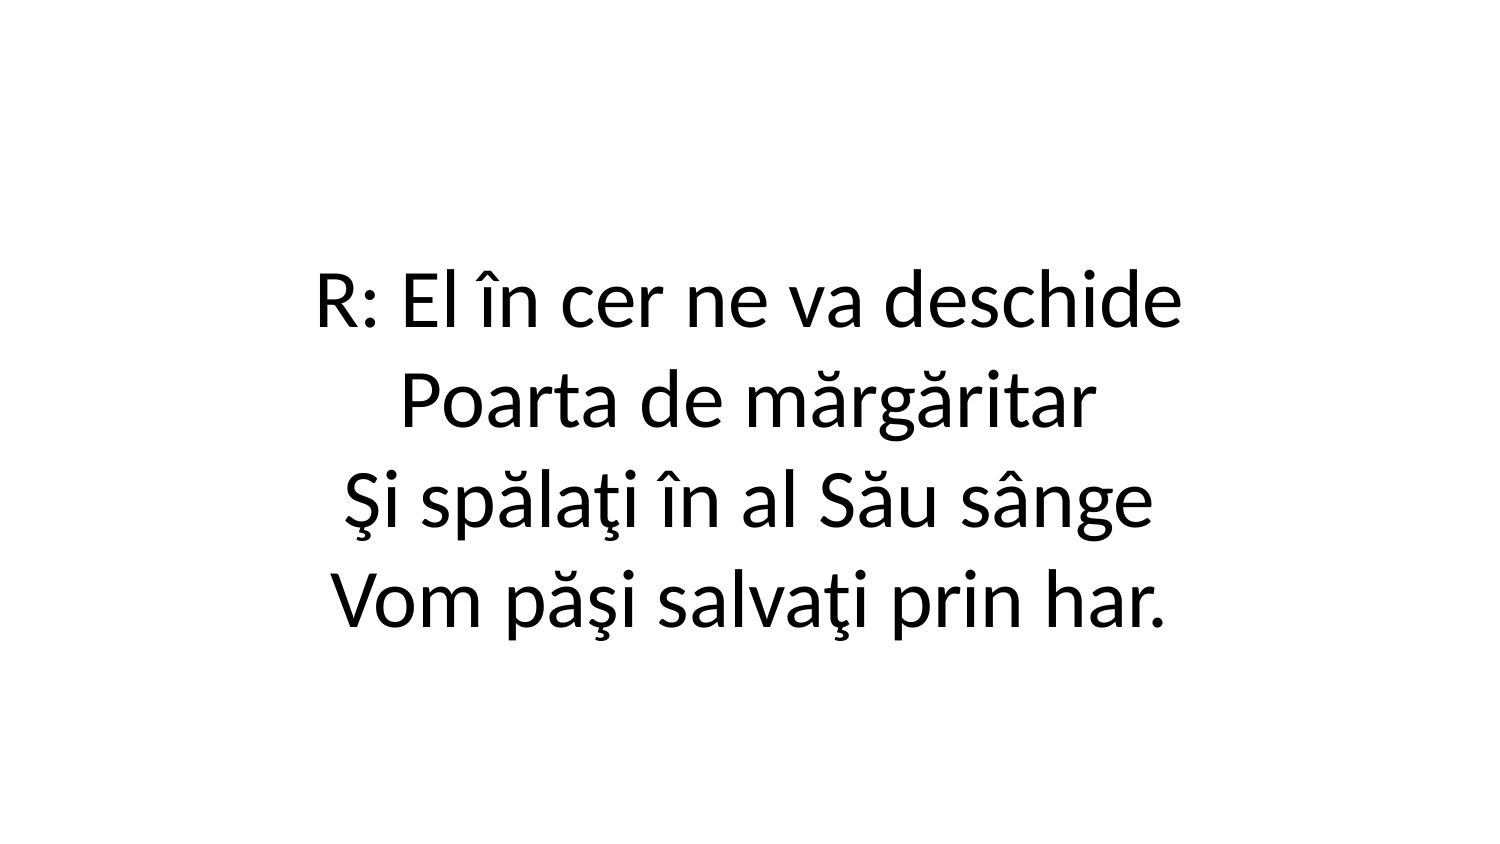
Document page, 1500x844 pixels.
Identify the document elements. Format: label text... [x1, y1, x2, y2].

text_box R: El în cer ne va deschide Poarta de mărgăritar Şi spălaţi în al Său sânge Vom păşi salvaţi prin har. [299, 192, 1201, 652]
